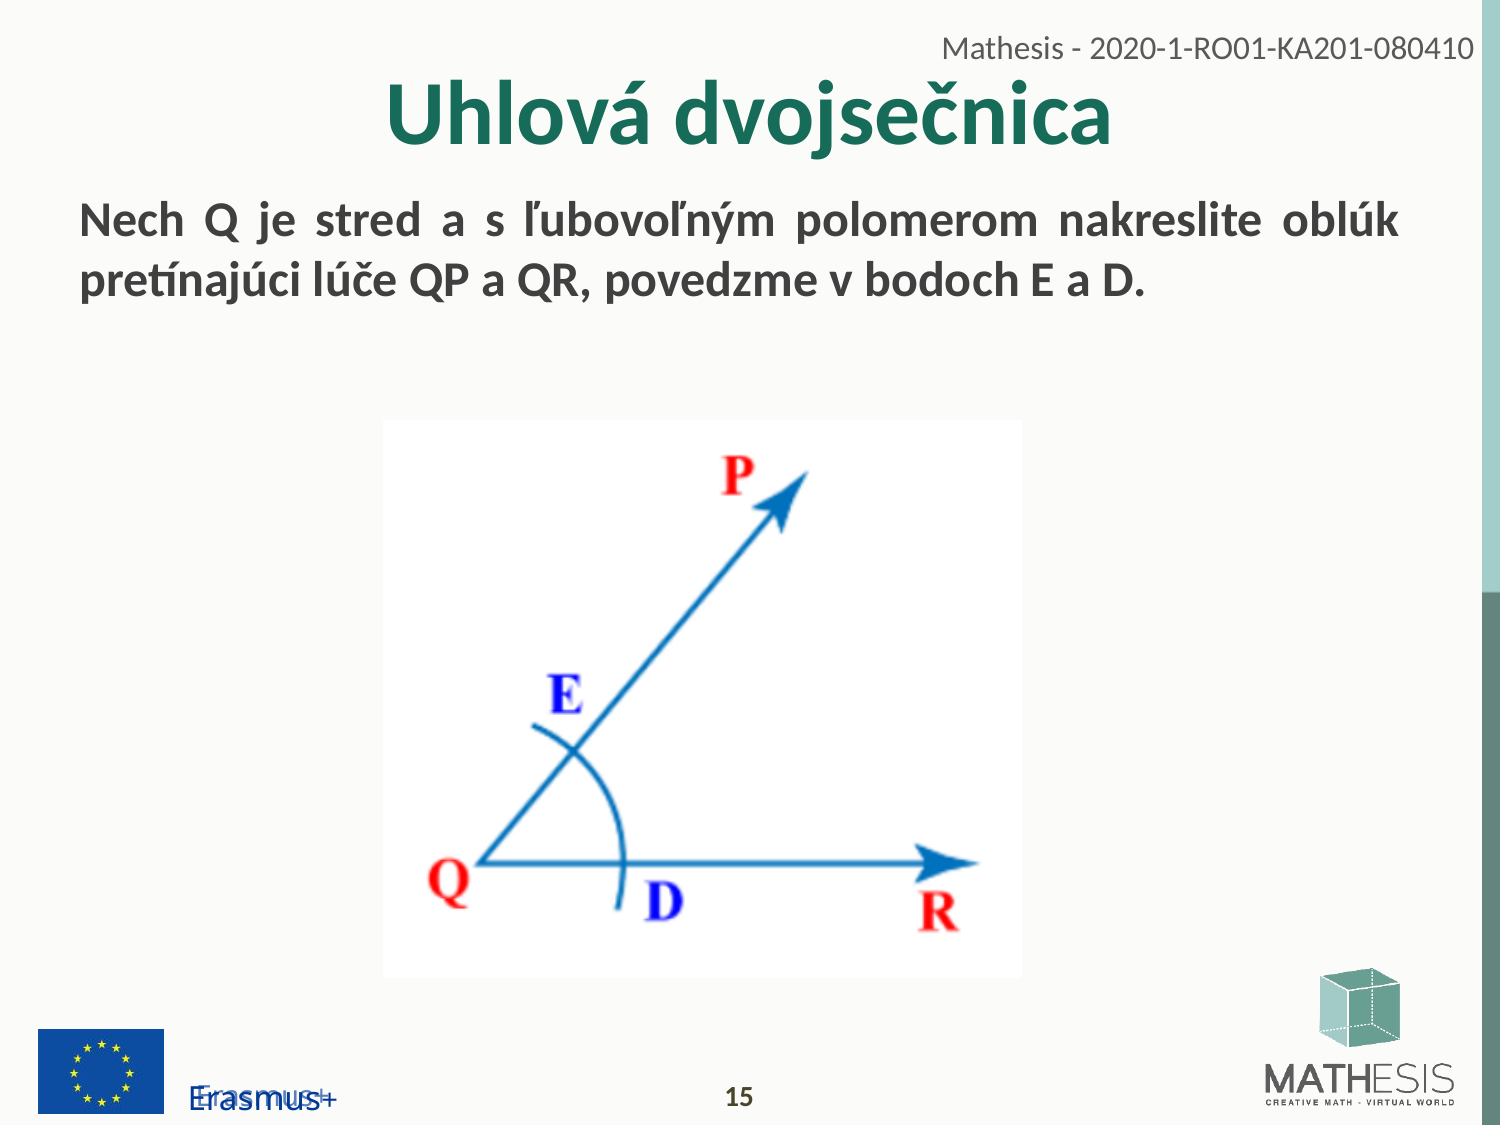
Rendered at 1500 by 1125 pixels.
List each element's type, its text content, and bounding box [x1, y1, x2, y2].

list Nech Q je stred a s ľubovoľným polomerom nakreslite oblúk pretínajúci lúče QP a QR, povedzme v bodoch E a D. [64, 179, 1415, 922]
title Uhlová dvojsečnica [75, 45, 1425, 233]
picture [383, 420, 1022, 979]
picture [38, 1029, 164, 1114]
